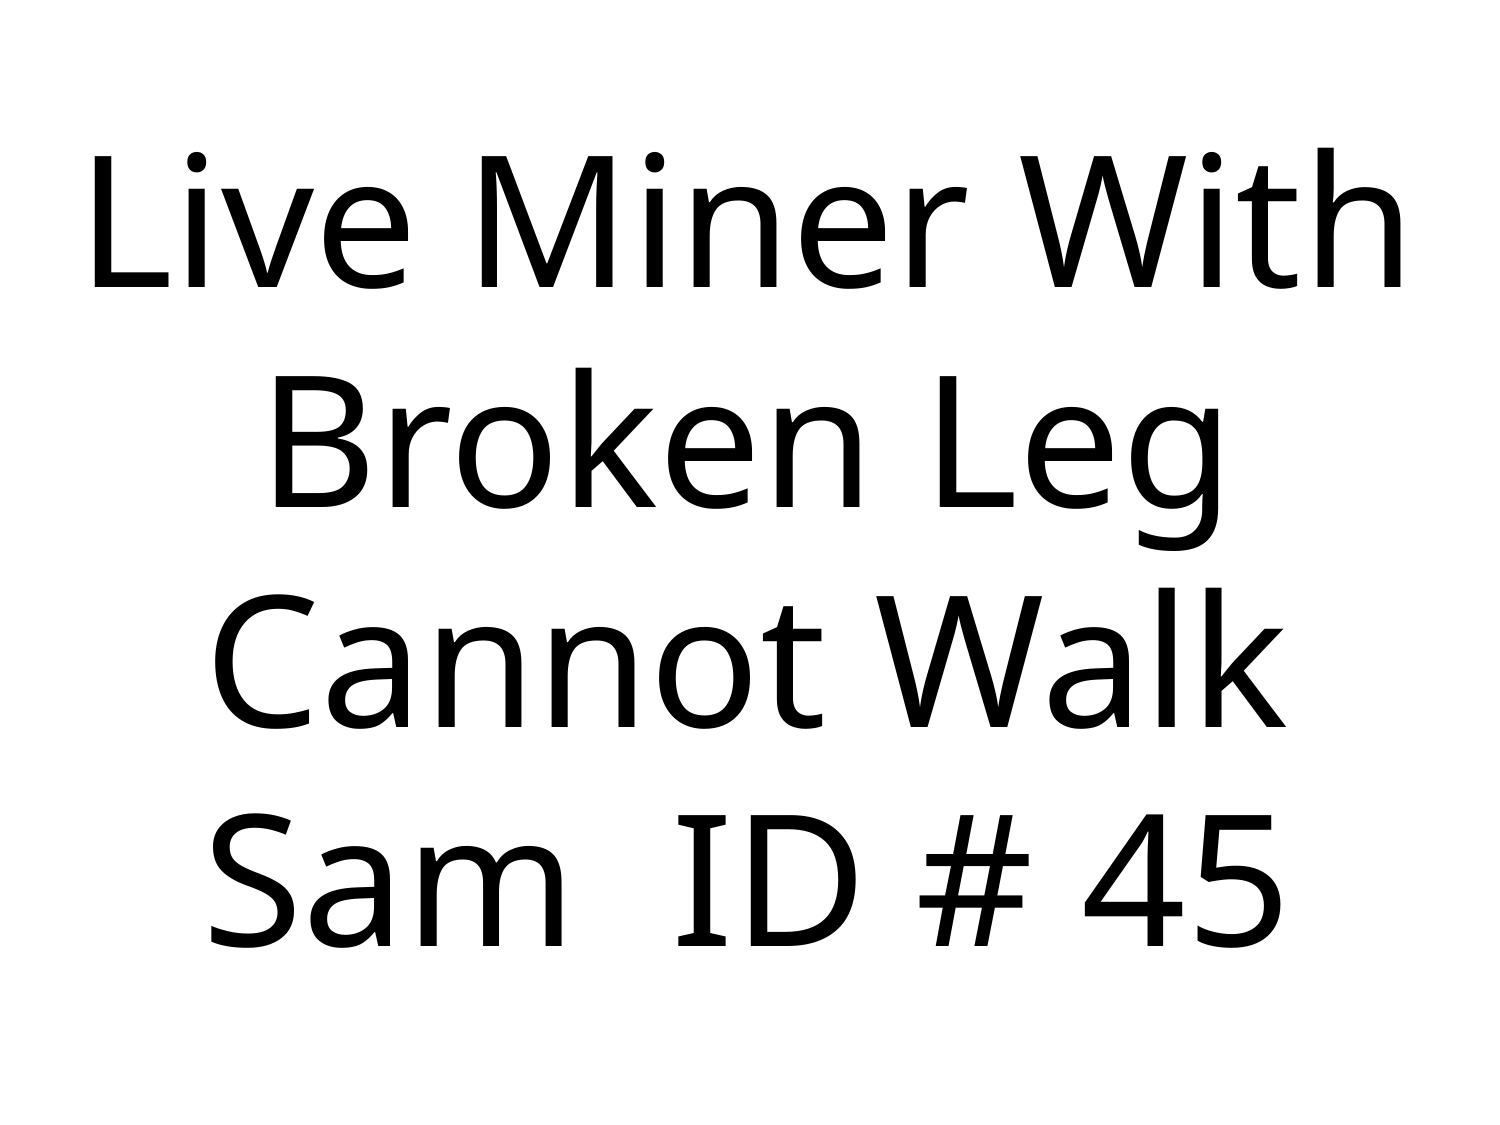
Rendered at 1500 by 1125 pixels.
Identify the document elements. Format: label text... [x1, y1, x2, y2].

title Live Miner With Broken Leg Cannot Walk Sam ID # 45 [0, 450, 1500, 638]
